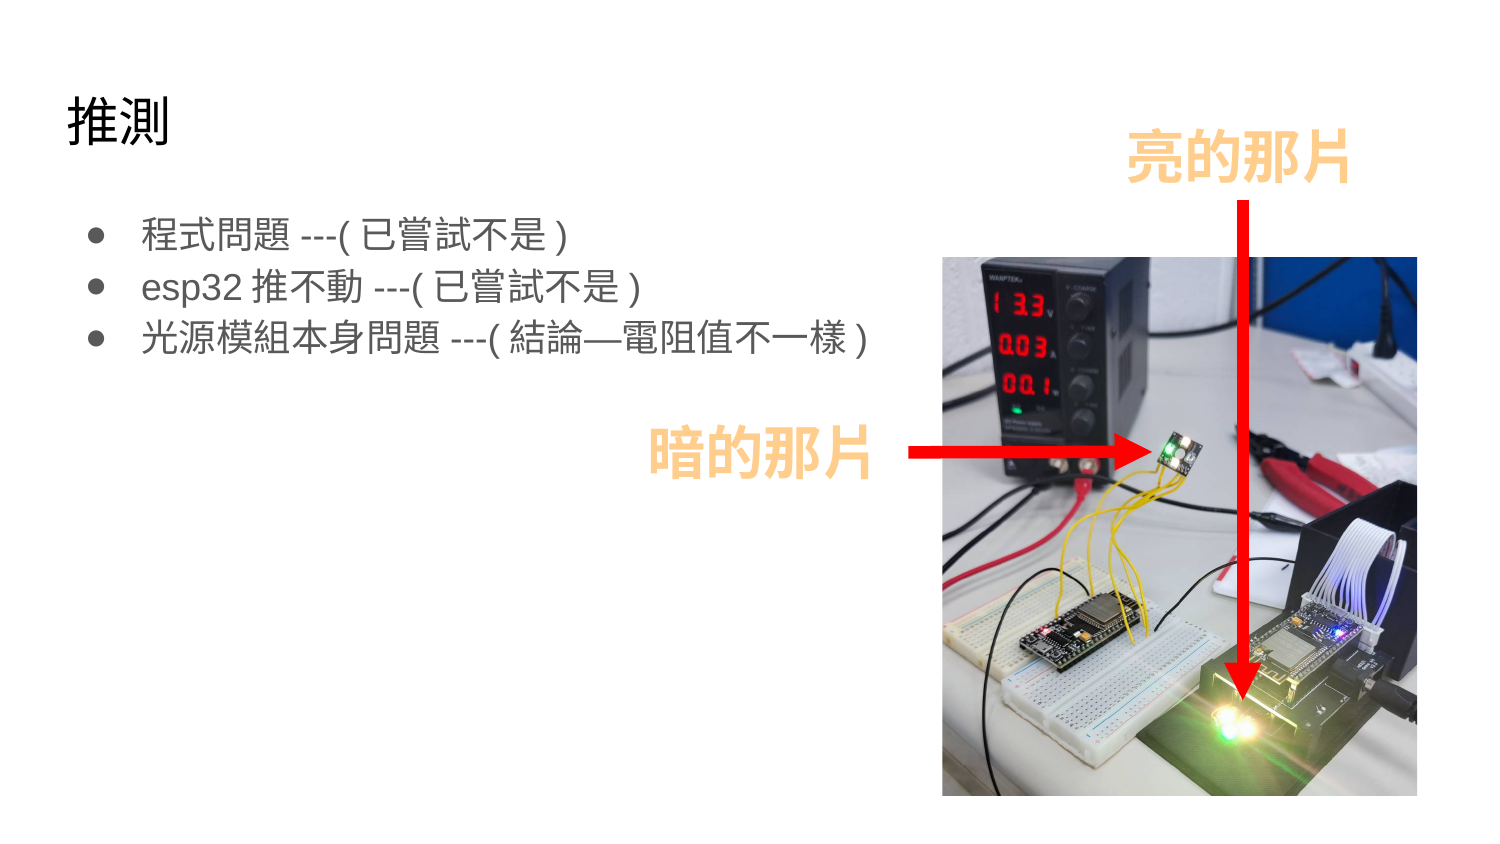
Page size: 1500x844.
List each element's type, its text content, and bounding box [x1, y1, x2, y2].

list 程式問題---(已嘗試不是) esp32推不動---(已嘗試不是) 光源模組本身問題---(結論—電阻值不一樣) [51, 189, 1449, 750]
text_box 亮的那片 [1111, 113, 1375, 198]
text_box 暗的那片 [632, 408, 896, 494]
title 推測 [51, 72, 1449, 167]
picture [942, 257, 1418, 796]
